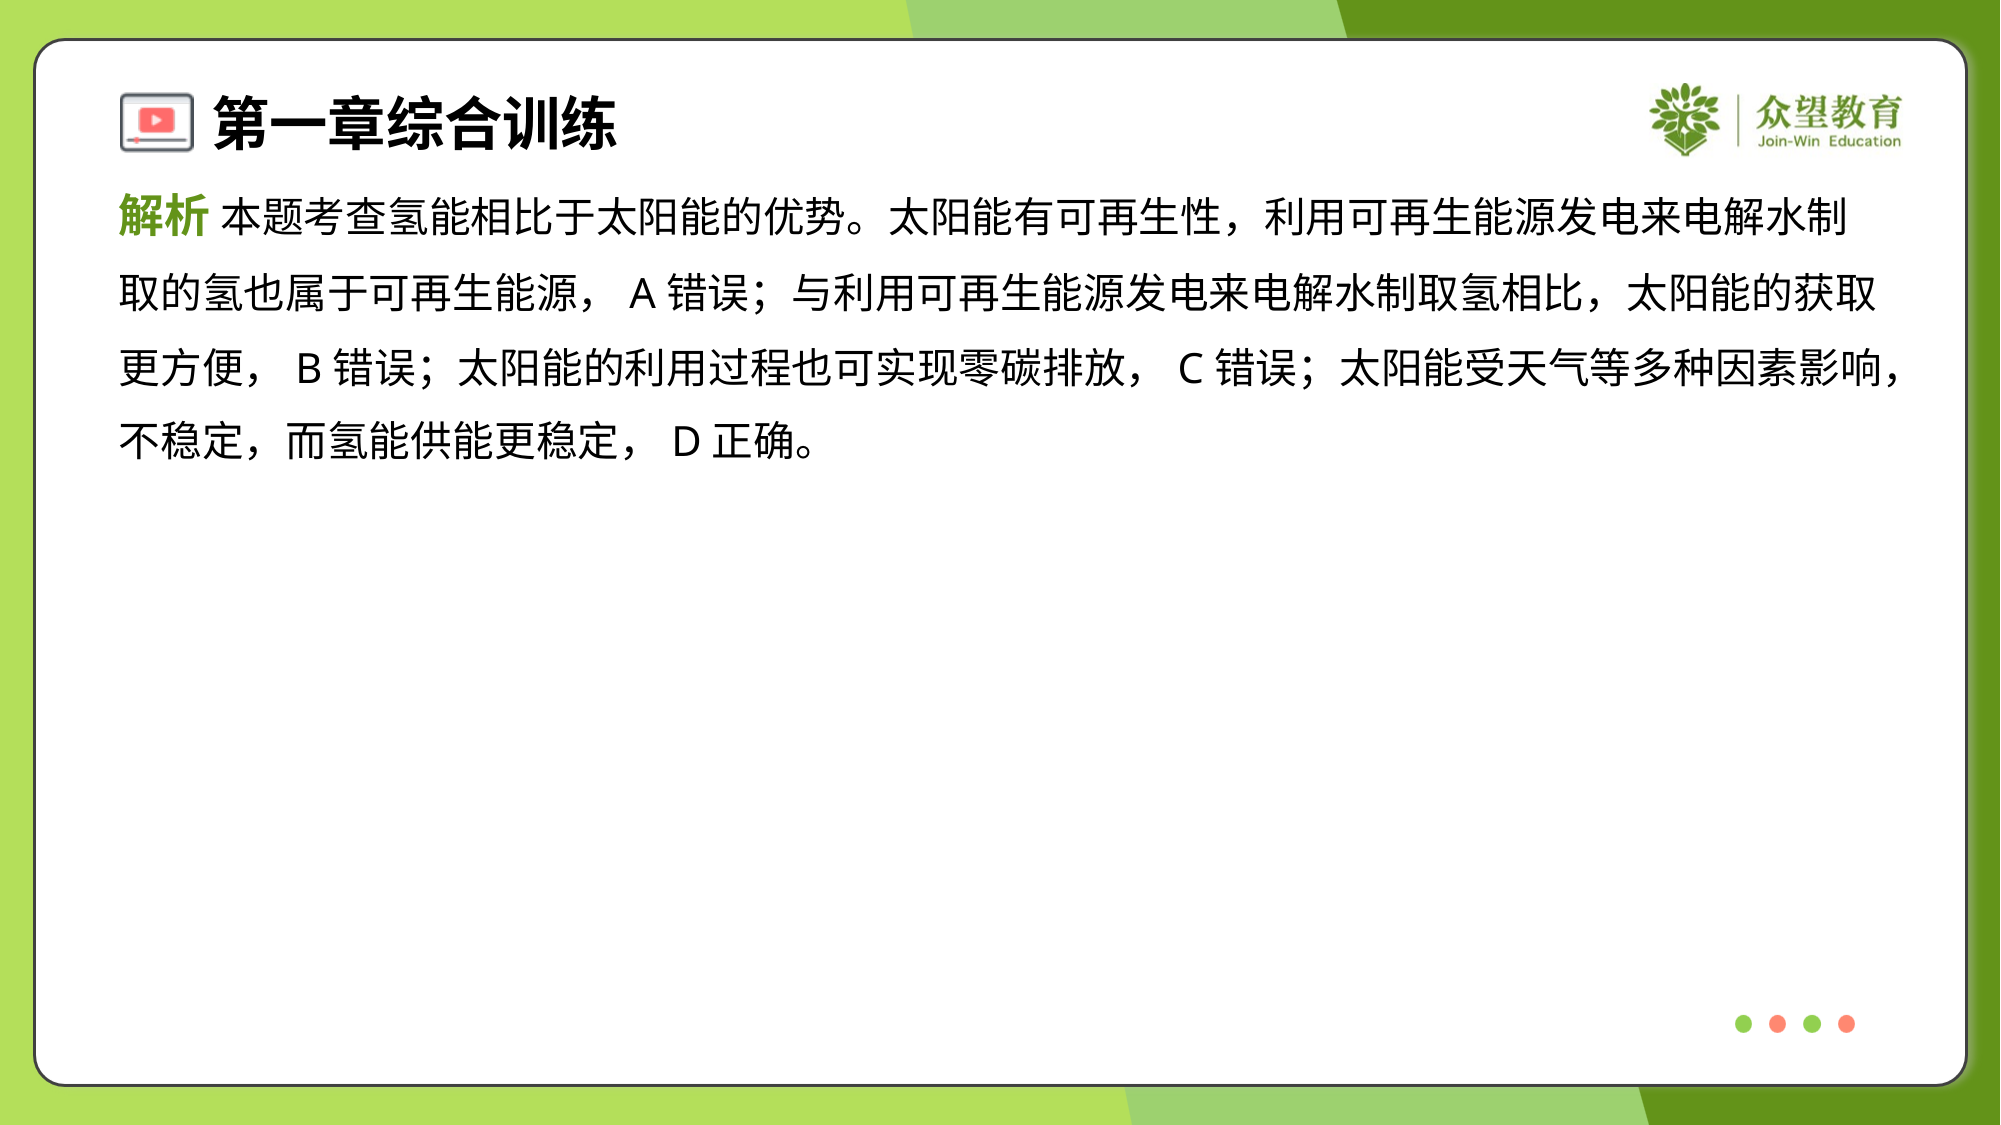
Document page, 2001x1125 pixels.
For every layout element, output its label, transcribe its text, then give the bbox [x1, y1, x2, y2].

picture [0, 0, 2000, 1125]
text_box 解析 本题考查氢能相比于太阳能的优势。太阳能有可再生性，利用可再生能源发电来电解水制 取的氢也属于可再生能源，A错误；与利用可再生能源发电来电解水制取氢相比，太阳能的获取 更方便，B错误；太阳能的利用过程也可实现零碳排放，C错误；太阳能受天气等多种因素影响， 不稳定，而氢能供能更稳定，D正确。 [118, 164, 1883, 458]
